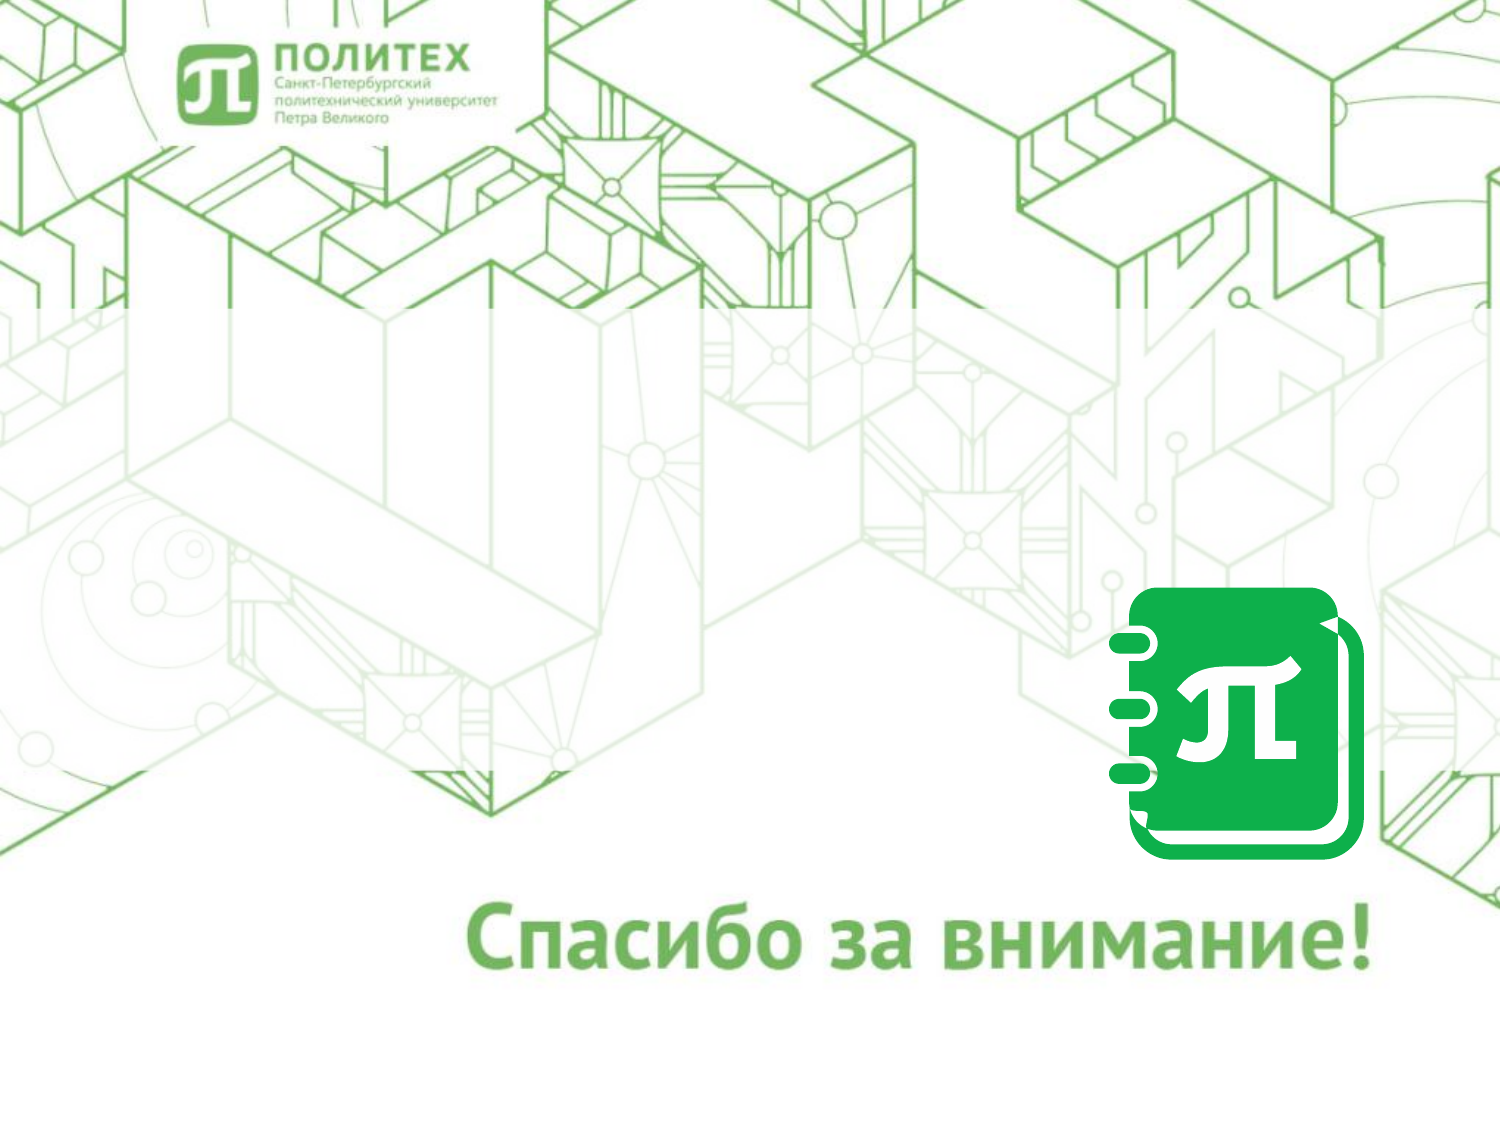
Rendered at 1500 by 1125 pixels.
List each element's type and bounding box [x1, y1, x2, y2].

text_box [0, 308, 1500, 772]
picture [0, 587, 1500, 1125]
picture [0, 0, 1500, 308]
